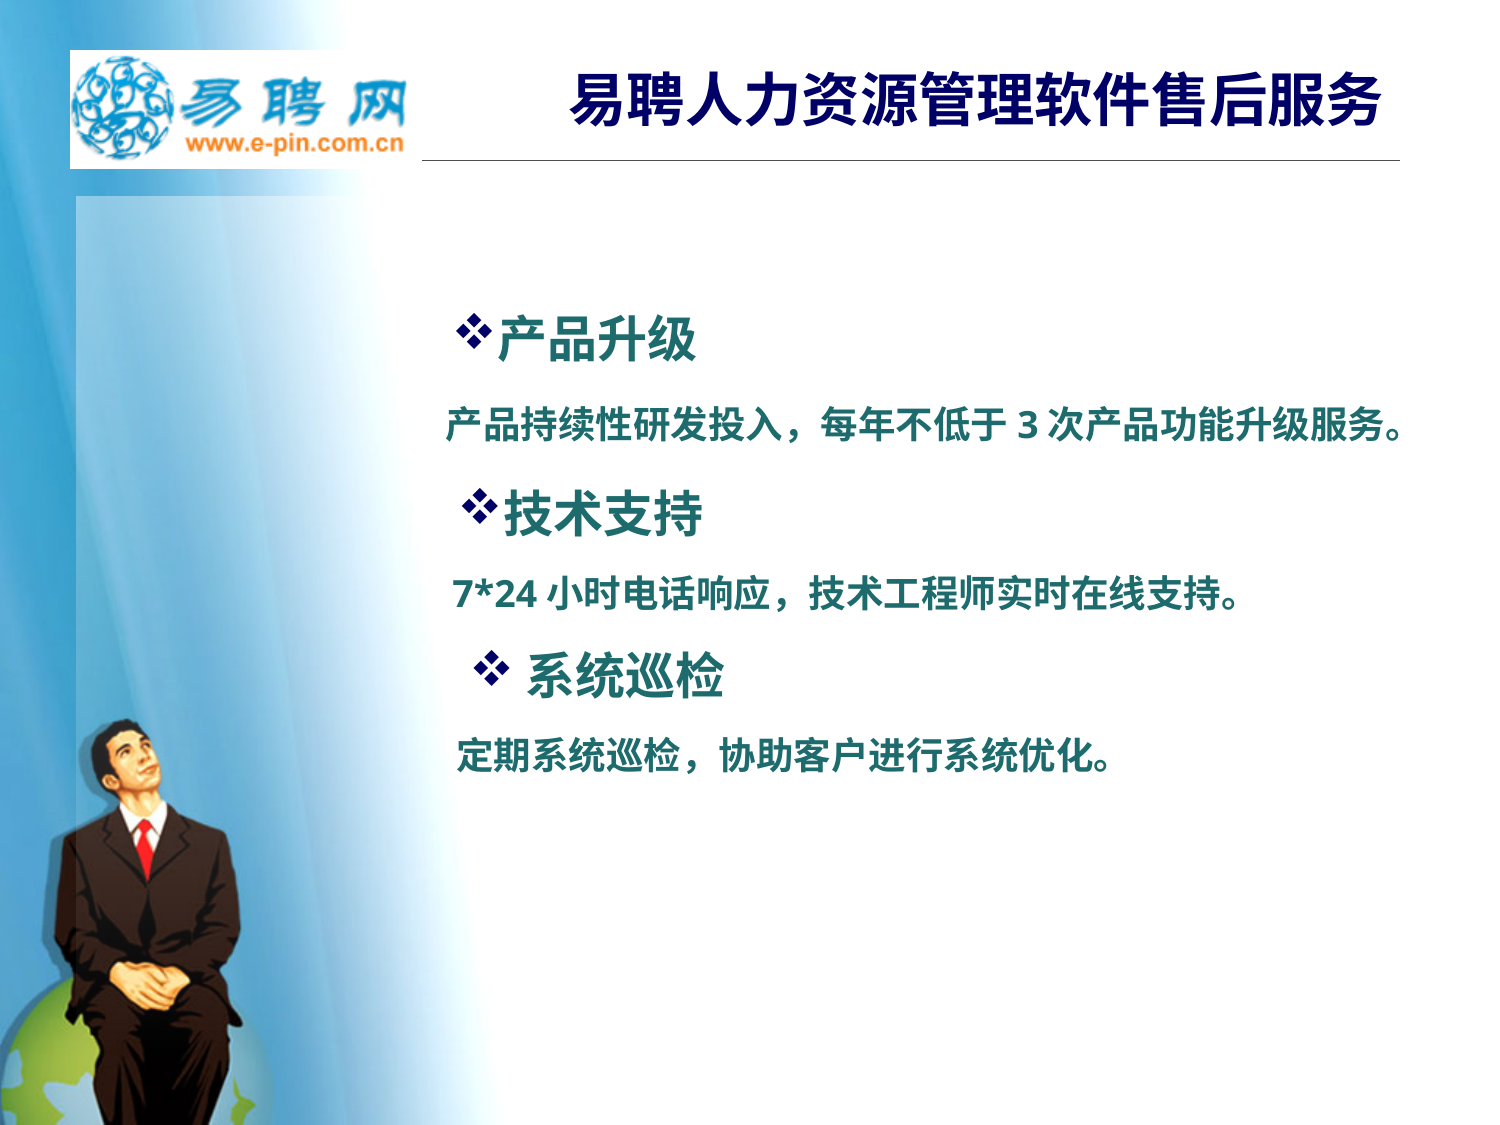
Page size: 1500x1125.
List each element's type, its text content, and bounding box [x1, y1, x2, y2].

text_box 技术支持 [391, 474, 754, 550]
picture [0, 0, 1500, 1125]
text_box 7*24小时电话响应，技术工程师实时在线支持。 [437, 562, 1274, 623]
title 易聘人力资源管理软件售后服务 [103, 52, 1400, 145]
text_box 产品持续性研发投入，每年不低于3次产品功能升级服务。 [430, 393, 1438, 454]
text_box 定期系统巡检，协助客户进行系统优化。 [441, 724, 1147, 785]
text_box 系统巡检 [416, 637, 779, 713]
text_box 产品升级 [378, 299, 742, 375]
list 4、 综合分析 （1）人员信息综合分析 （2）人员架构分析 根据部门，在职，离职率，人才流动等都方面统计，图文并茂显示直观的展现企业人员分布情况； 1） 列表的显示，信息详细一目了然，最后加总计一行数据，让人耳目一新； 2） 柱形的图片显示，可以自然的的了解整体分布概况； 3） 饼图显示，分饼的切块更加的放松眼神的浏览和查看； [76, 640, 1424, 751]
